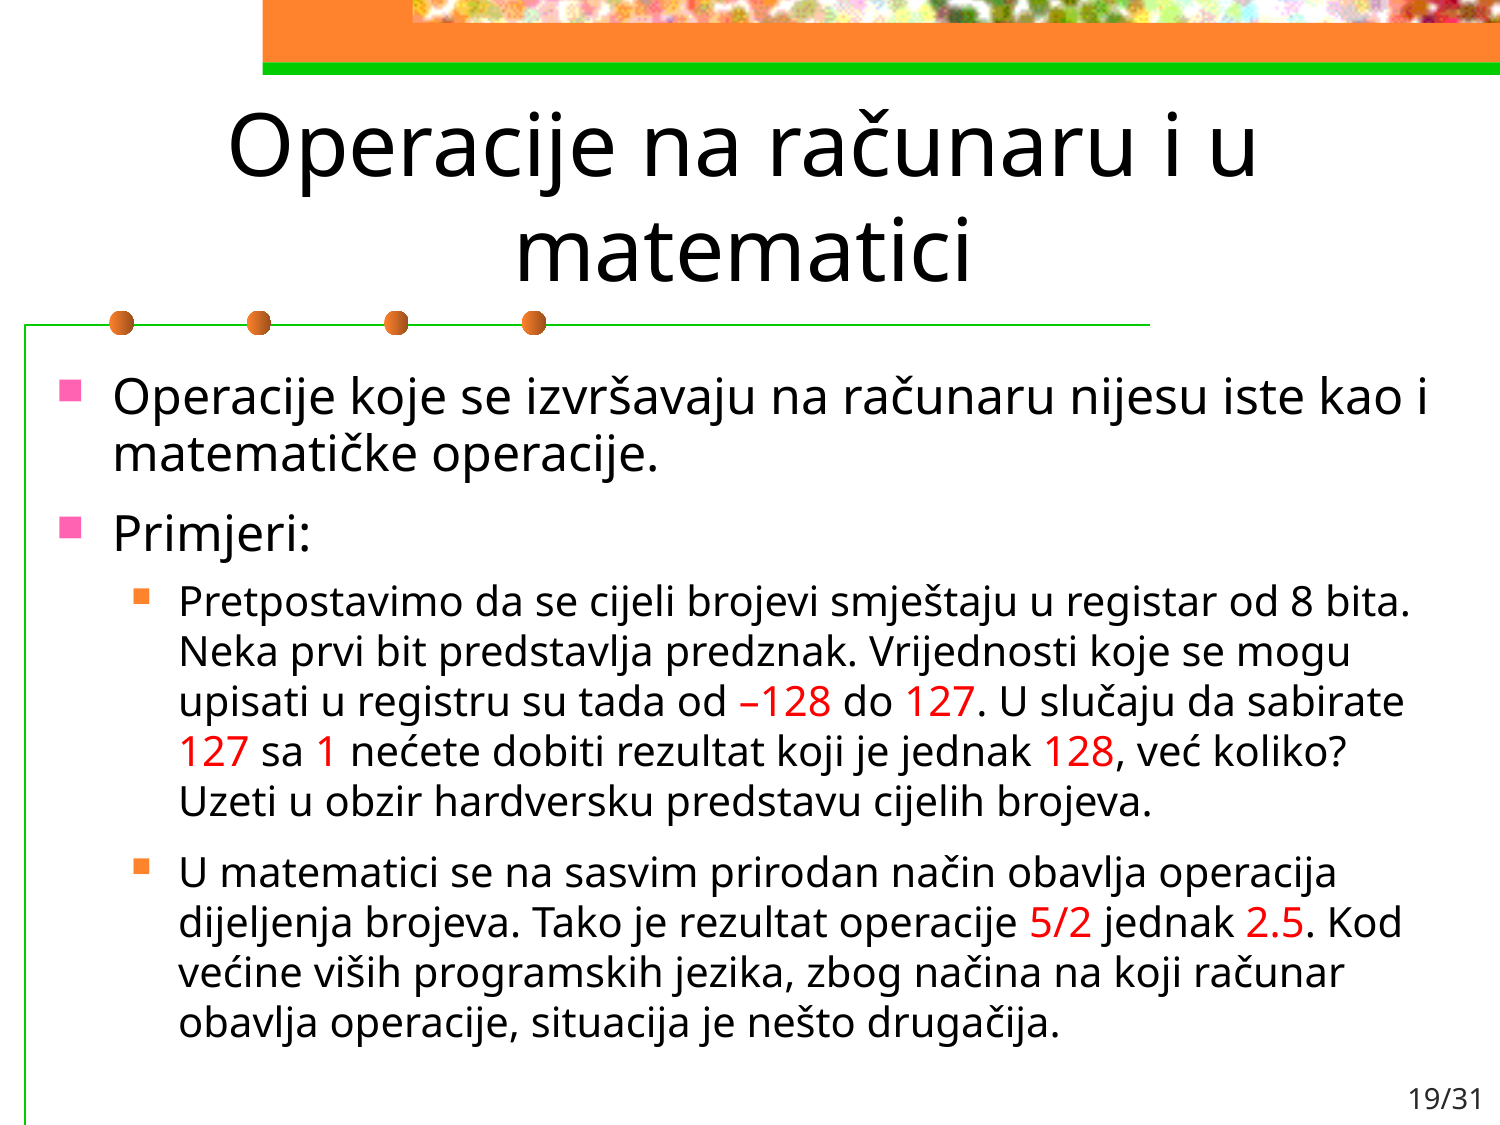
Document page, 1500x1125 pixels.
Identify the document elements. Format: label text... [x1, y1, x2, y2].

text_box 19/31 [1374, 1072, 1500, 1123]
list Operacije koje se izvršavaju na računaru nijesu iste kao i matematičke operacije. Primjeri: Pretpostavimo da se cijeli brojevi smještaju u registar od 8 bita. Neka prvi bit predstavlja predznak. Vrijednosti koje se mogu upisati u registru su tada od –128 do 127. U slučaju da sabirate 127 sa 1 nećete dobiti rezultat koji je jednak 128, već koliko? Uzeti u obzir hardversku predstavu cijelih brojeva. U matematici se na sasvim prirodan način obavlja operacija dijeljenja brojeva. Tako je rezultat operacije 5/2 jednak 2.5. Kod većine viših programskih jezika, zbog načina na koji računar obavlja operacije, situacija je nešto drugačija. [41, 361, 1459, 1071]
title Operacije na računaru i u matematici [0, 99, 1488, 288]
picture [412, 0, 1500, 23]
